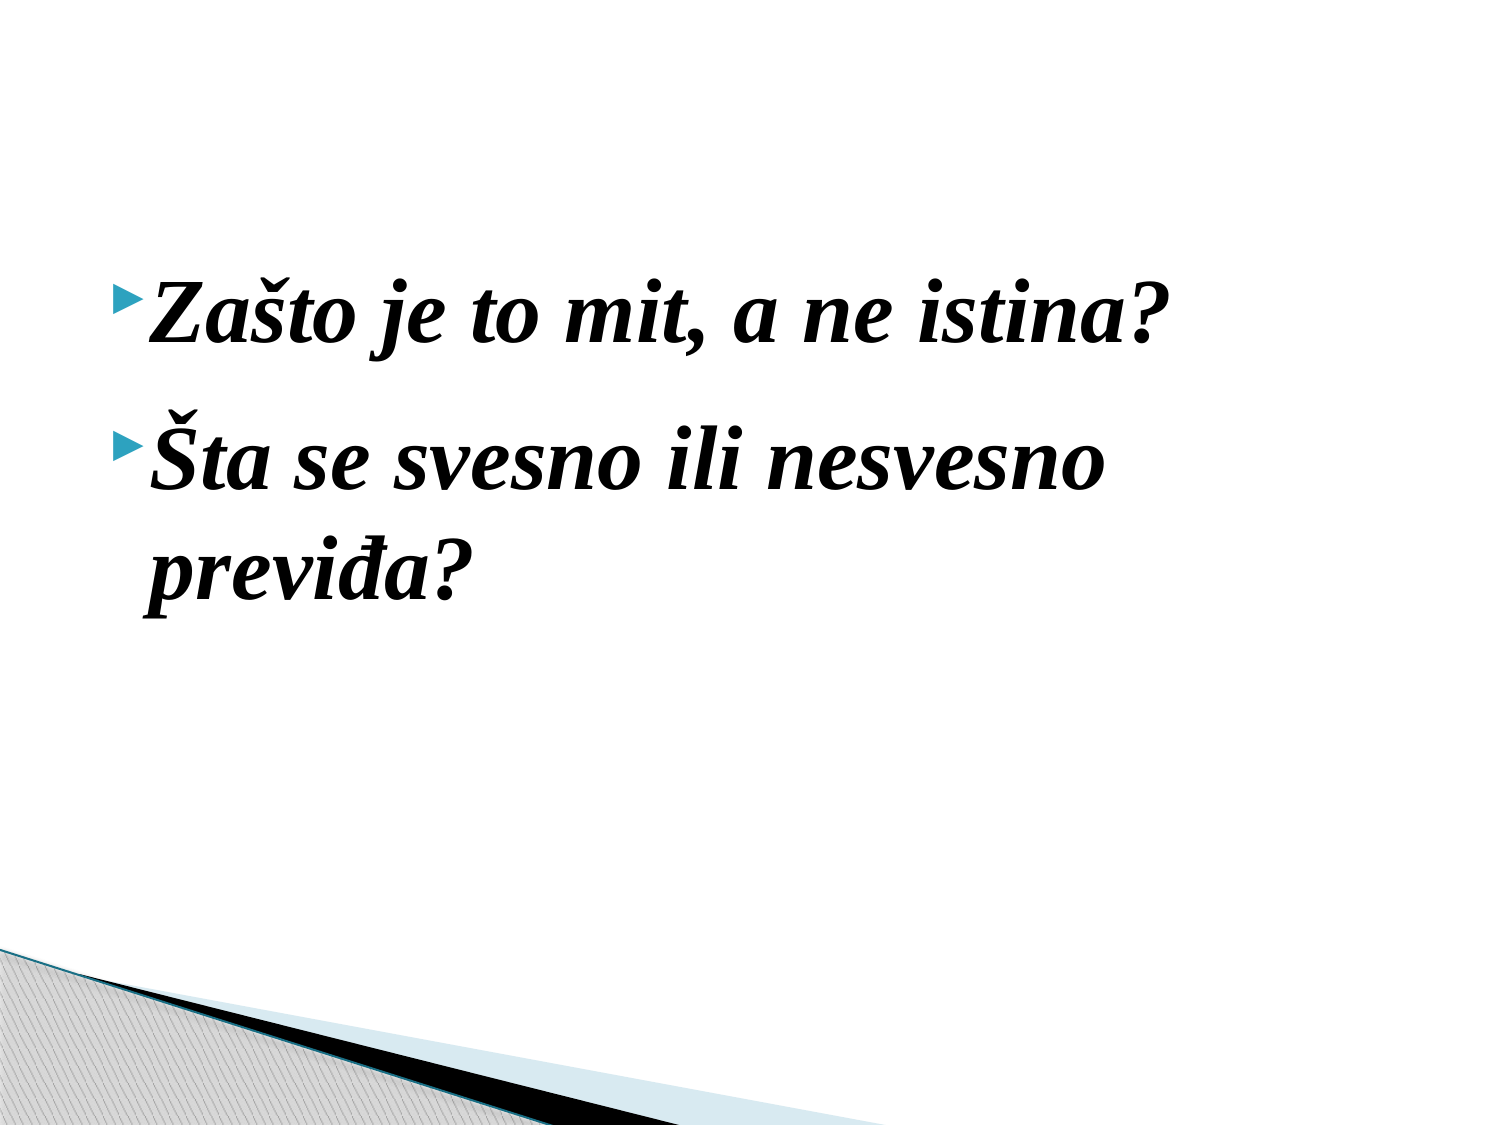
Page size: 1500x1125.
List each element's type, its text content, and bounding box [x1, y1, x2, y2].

list Zašto je to mit, a ne istina? Šta se svesno ili nesvesno previđa? [74, 242, 1426, 986]
